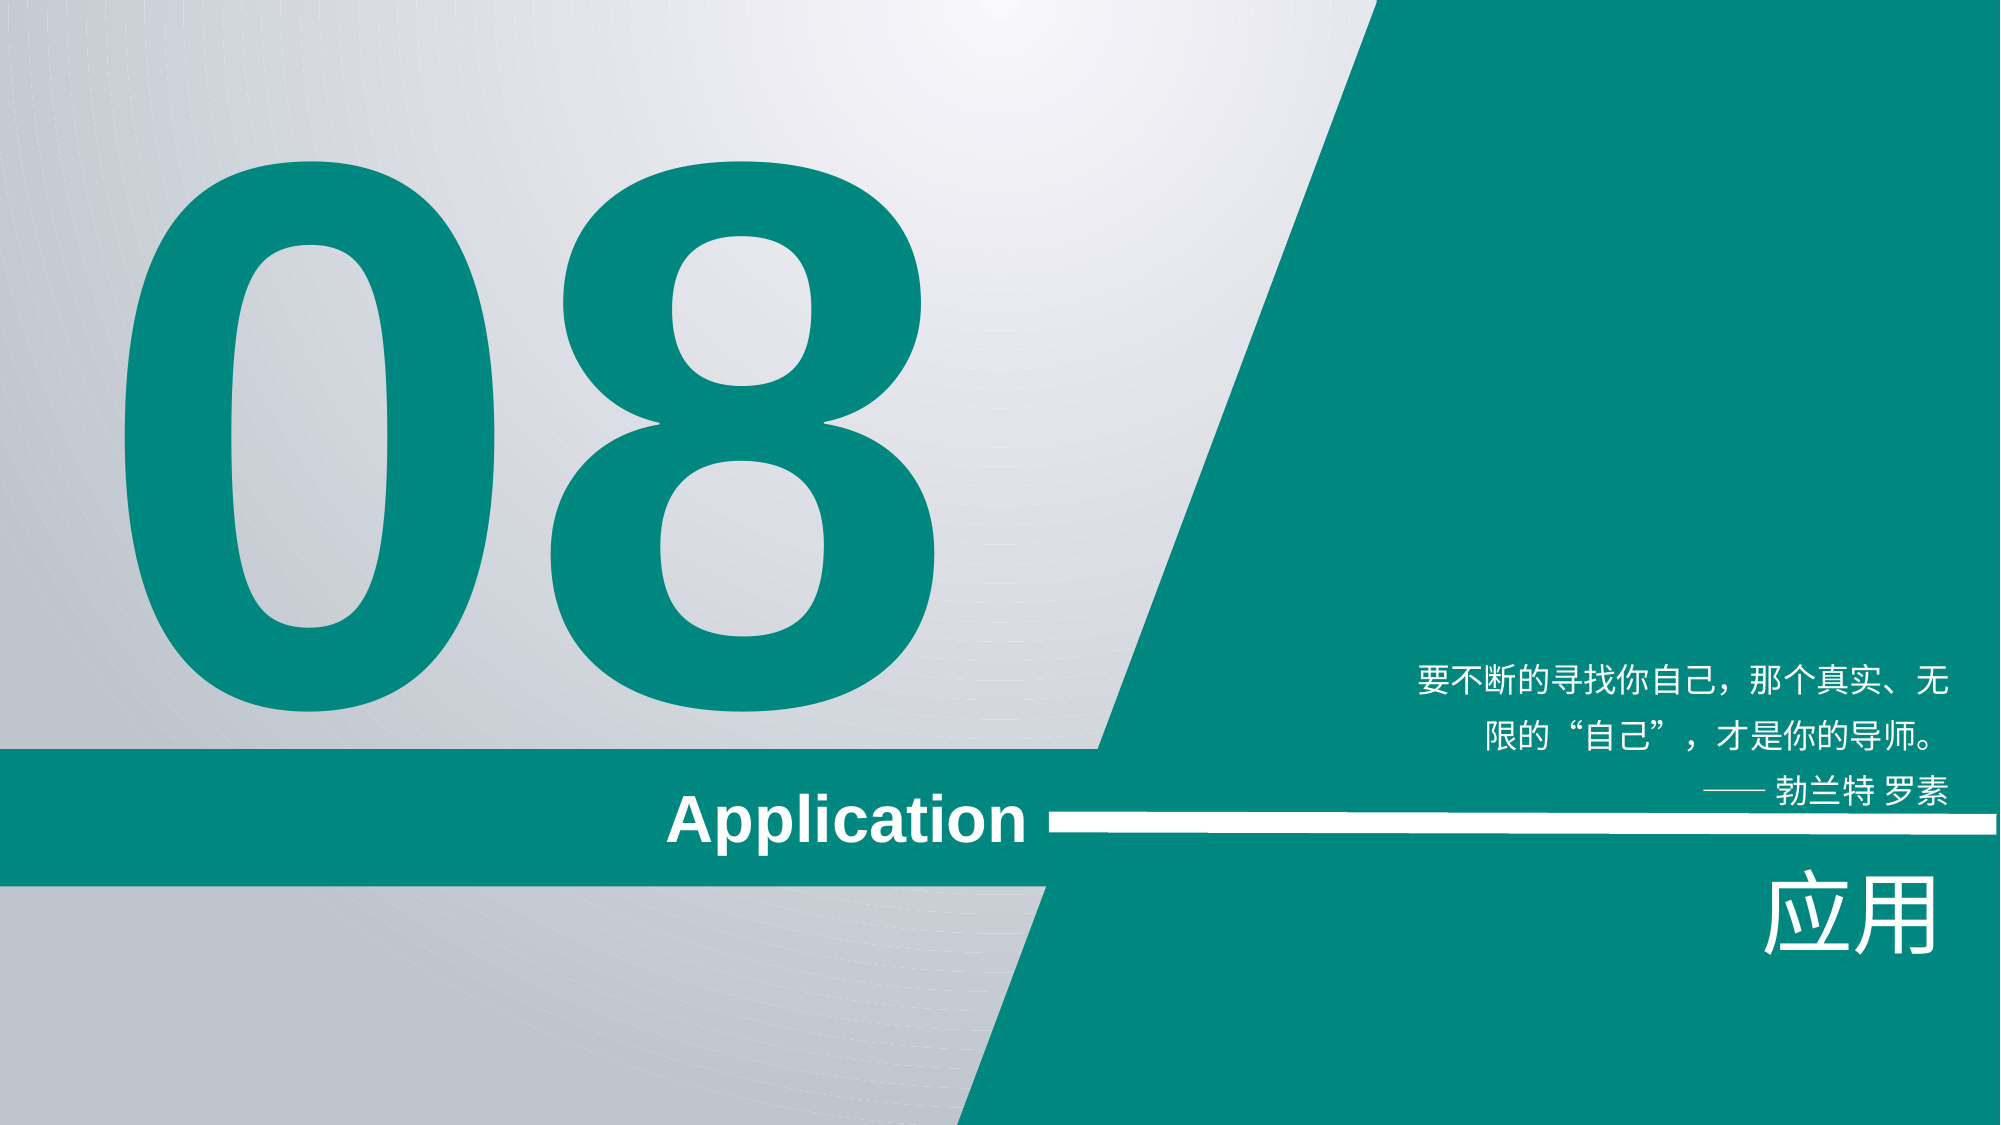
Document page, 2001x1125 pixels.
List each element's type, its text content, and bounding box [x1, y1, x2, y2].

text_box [1048, 821, 1997, 825]
text_box 应用 [1746, 848, 2000, 974]
text_box [0, 0, 2000, 1125]
text_box 08 [79, 0, 974, 748]
text_box Application [651, 768, 1044, 1104]
text_box 要不断的寻找你自己，那个真实、无 限的“自己”，才是你的导师。 ——勃兰特 罗素 [1284, 635, 1965, 818]
